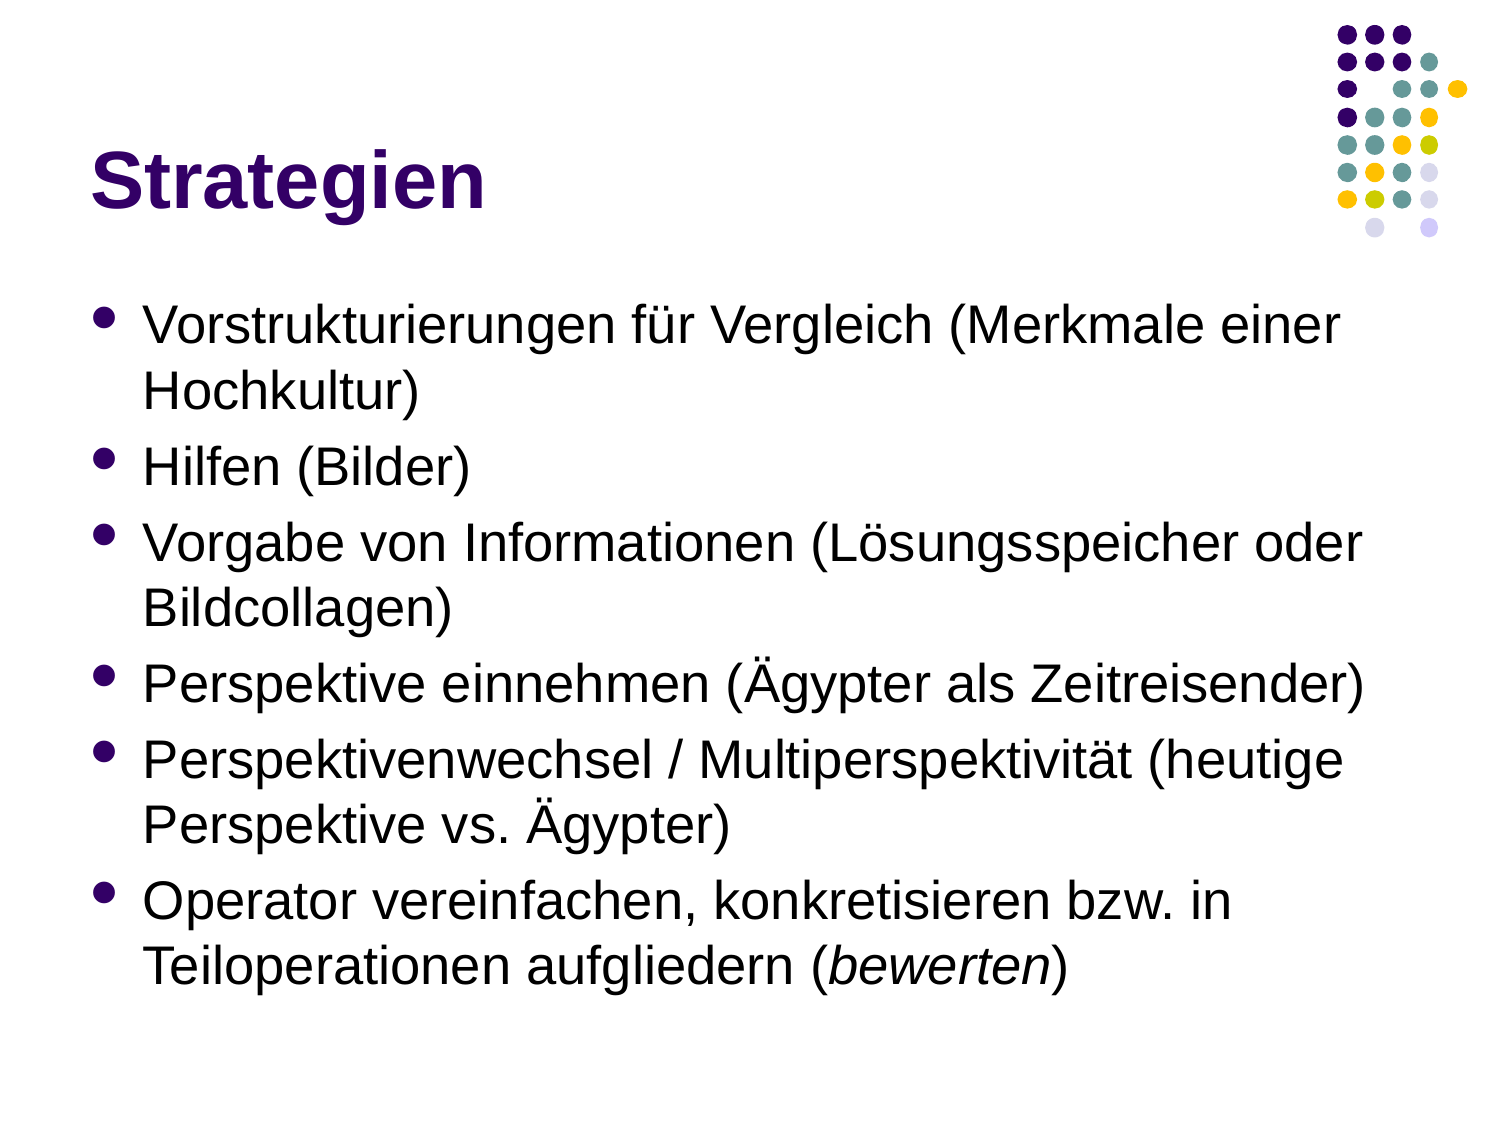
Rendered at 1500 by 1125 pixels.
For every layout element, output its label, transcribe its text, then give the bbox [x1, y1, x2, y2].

title Strategien [75, 20, 1313, 233]
list Vorstrukturierungen für Vergleich (Merkmale einer Hochkultur) Hilfen (Bilder) Vorgabe von Informationen (Lösungsspeicher oder Bildcollagen) Perspektive einnehmen (Ägypter als Zeitreisender) Perspektivenwechsel / Multiperspektivität (heutige Perspektive vs. Ägypter) Operator vereinfachen, konkretisieren bzw. in Teiloperationen aufgliedern (bewerten) [75, 282, 1425, 1006]
